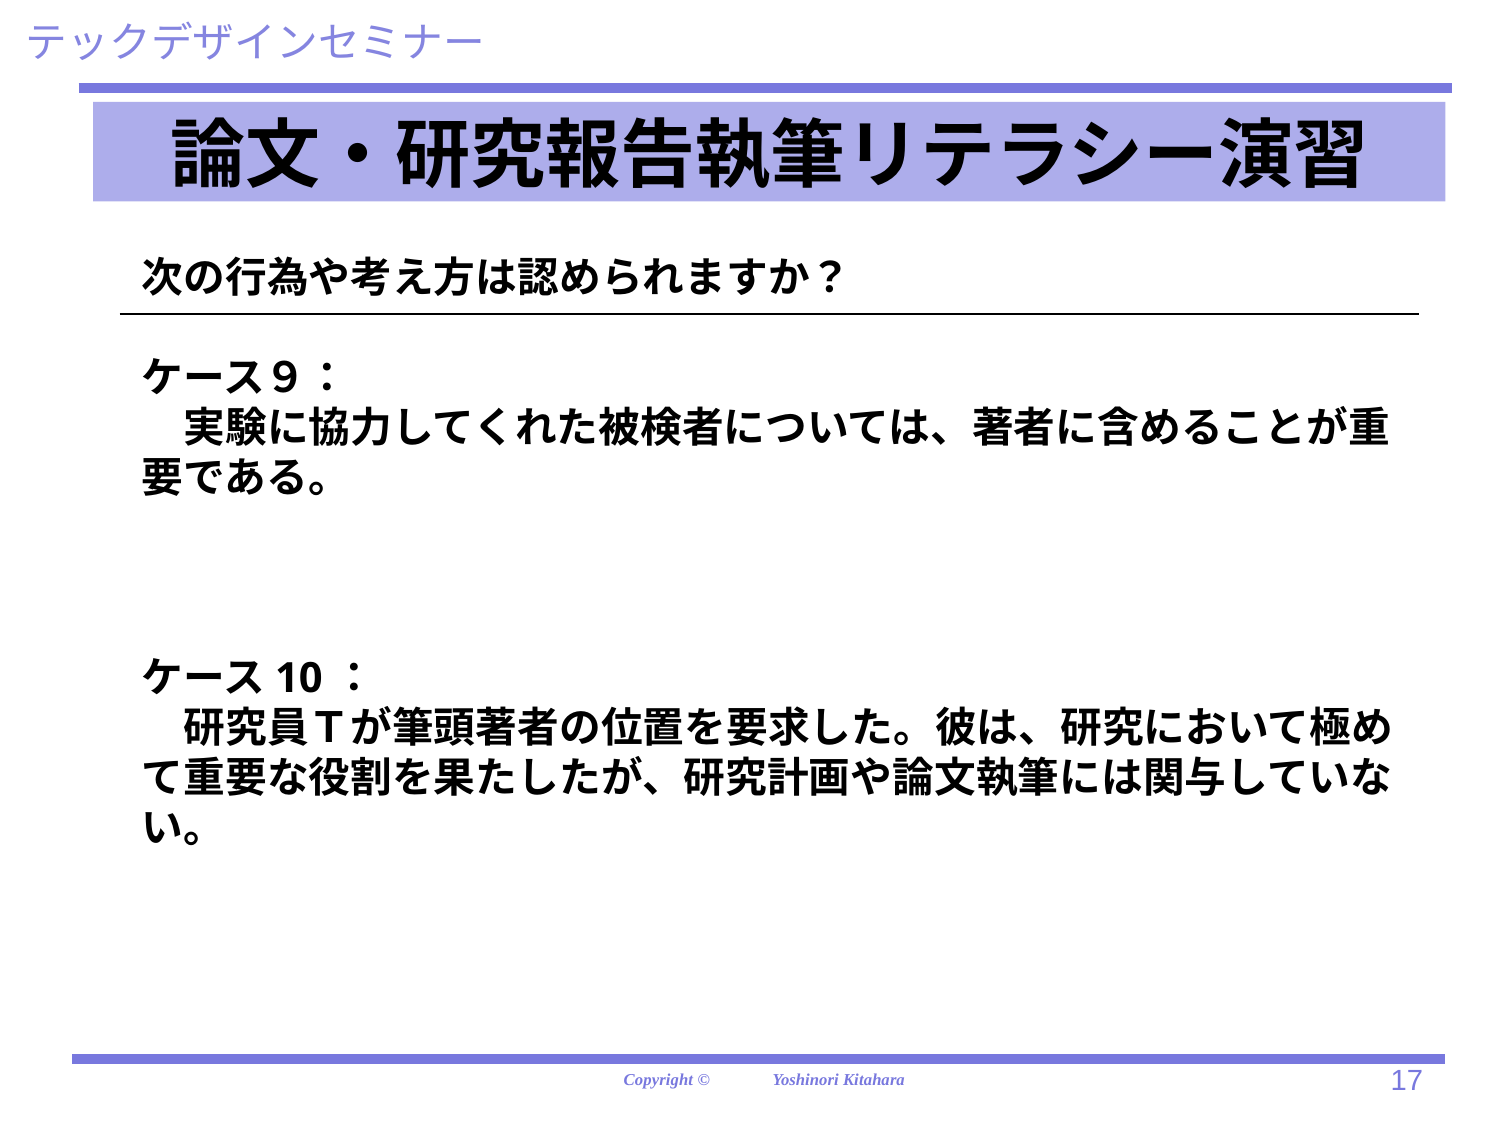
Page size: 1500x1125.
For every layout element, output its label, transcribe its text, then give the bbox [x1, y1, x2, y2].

text_box 次の行為や考え方は認められますか？ ケース９： 実験に協力してくれた被検者については、著者に含めることが重要である。 ケース10： 研究員Ｔが筆頭著者の位置を要求した。彼は、研究において極めて重要な役割を果たしたが、研究計画や論文執筆には関与していない。 [127, 243, 1446, 959]
text_box 論文・研究報告執筆リテラシー演習 [91, 100, 1448, 203]
